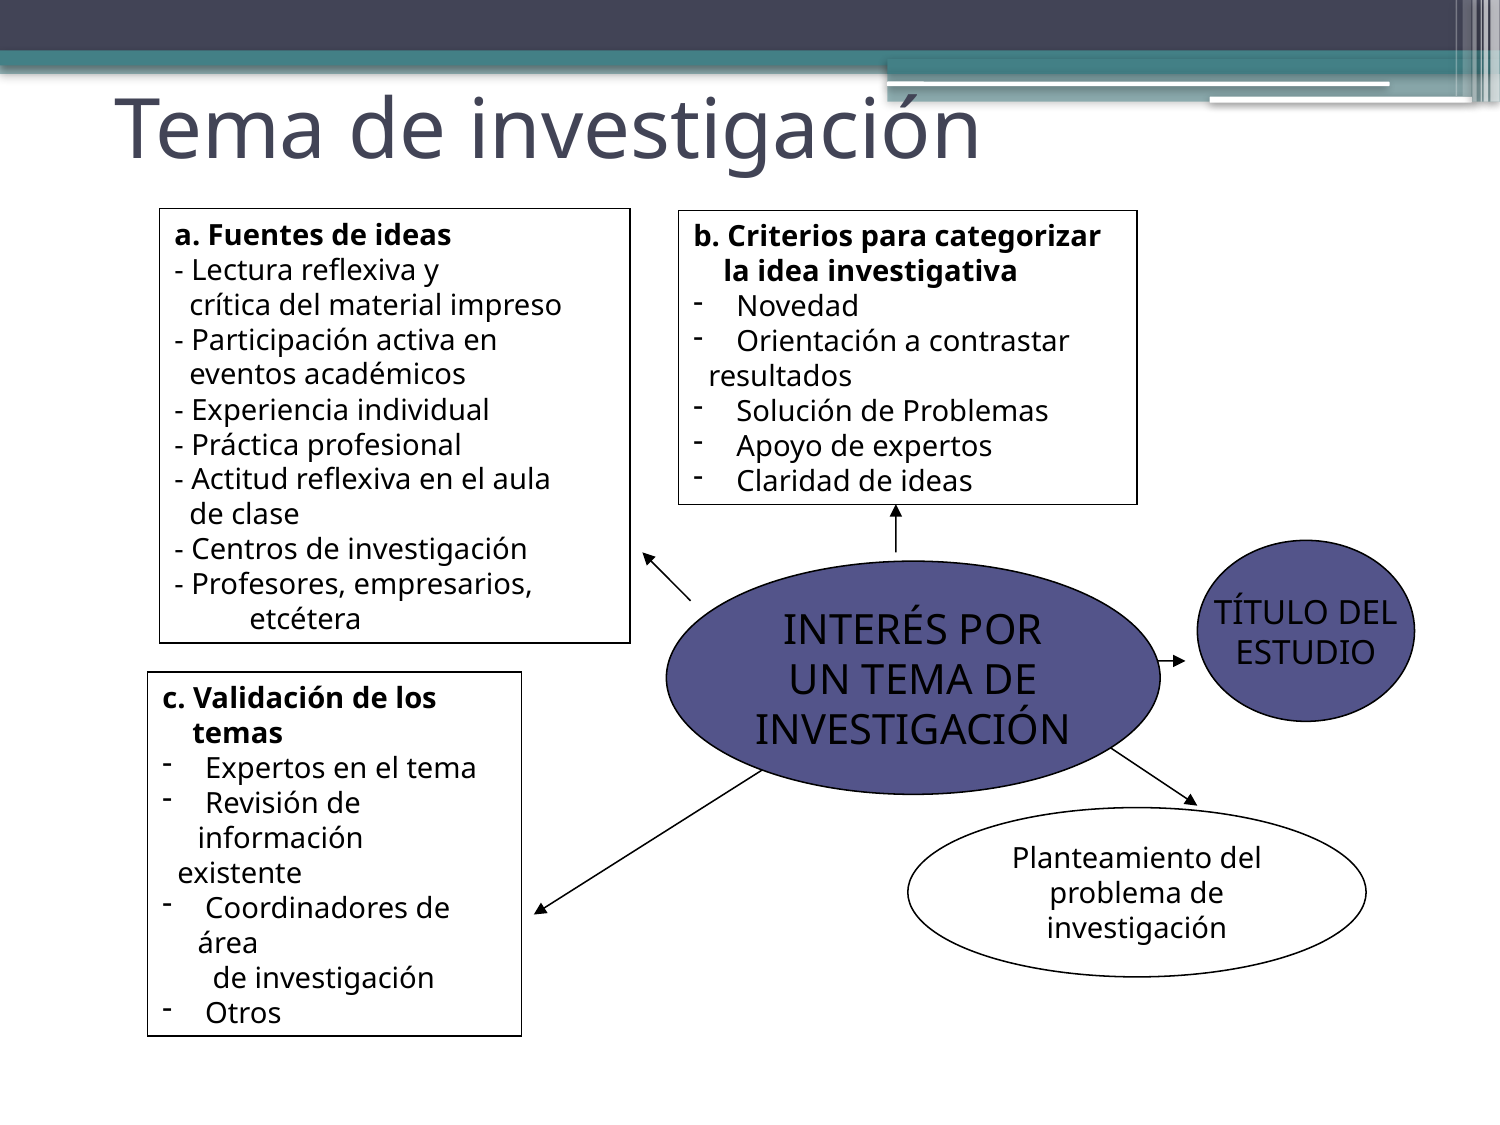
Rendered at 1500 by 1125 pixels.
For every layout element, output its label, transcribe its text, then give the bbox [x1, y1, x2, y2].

text_box b. Criterios para categorizar la idea investigativa Novedad Orientación a contrastar resultados Solución de Problemas Apoyo de expertos Claridad de ideas [678, 210, 1137, 505]
text_box Planteamiento del problema de investigación [907, 807, 1367, 977]
text_box [1111, 748, 1198, 806]
text_box [533, 770, 762, 915]
text_box [1158, 654, 1186, 668]
text_box INTERÉS POR UN TEMA DE INVESTIGACIÓN [666, 561, 1161, 795]
title Tema de investigación [99, 62, 1375, 188]
text_box [889, 504, 903, 553]
text_box a. Fuentes de ideas - Lectura reflexiva y crítica del material impreso - Participación activa en eventos académicos - Experiencia individual - Práctica profesional - Actitud reflexiva en el aula de clase - Centros de investigación - Profesores, empresarios, etcétera [159, 208, 631, 643]
text_box c. Validación de los temas Expertos en el tema Revisión de información existente Coordinadores de área de investigación Otros [147, 671, 522, 1037]
text_box [642, 552, 691, 601]
text_box TÍTULO DEL ESTUDIO [1197, 540, 1415, 722]
